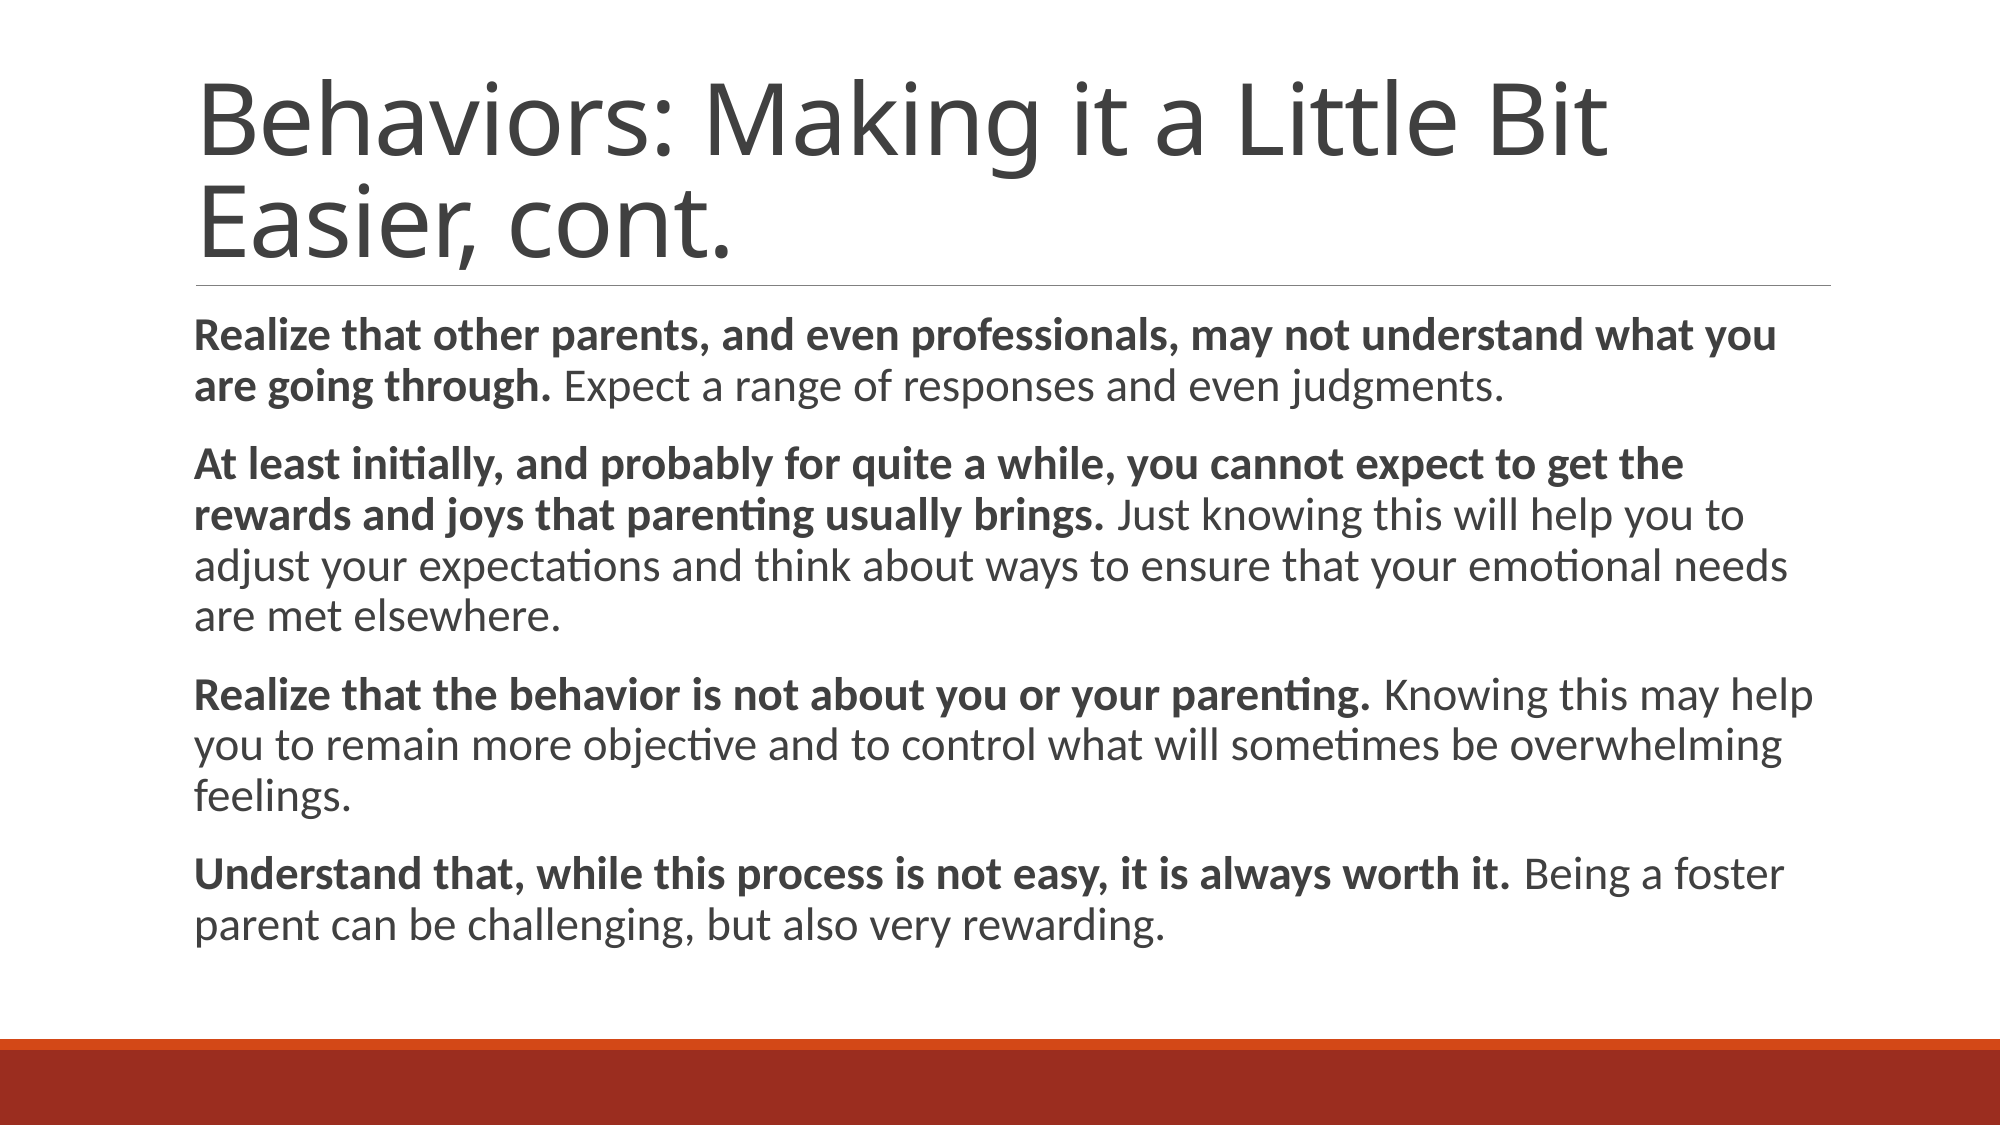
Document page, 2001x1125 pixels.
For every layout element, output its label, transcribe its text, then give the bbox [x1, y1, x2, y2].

list Realize that other parents, and even professionals, may not understand what you are going through. Expect a range of responses and even judgments. At least initially, and probably for quite a while, you cannot expect to get the rewards and joys that parenting usually brings. Just knowing this will help you to adjust your expectations and think about ways to ensure that your emotional needs are met elsewhere. Realize that the behavior is not about you or your parenting. Knowing this may help you to remain more objective and to control what will sometimes be overwhelming feelings. Understand that, while this process is not easy, it is always worth it. Being a foster parent can be challenging, but also very rewarding. [180, 302, 1830, 963]
title Behaviors: Making it a Little Bit Easier, cont. [180, 47, 1907, 285]
